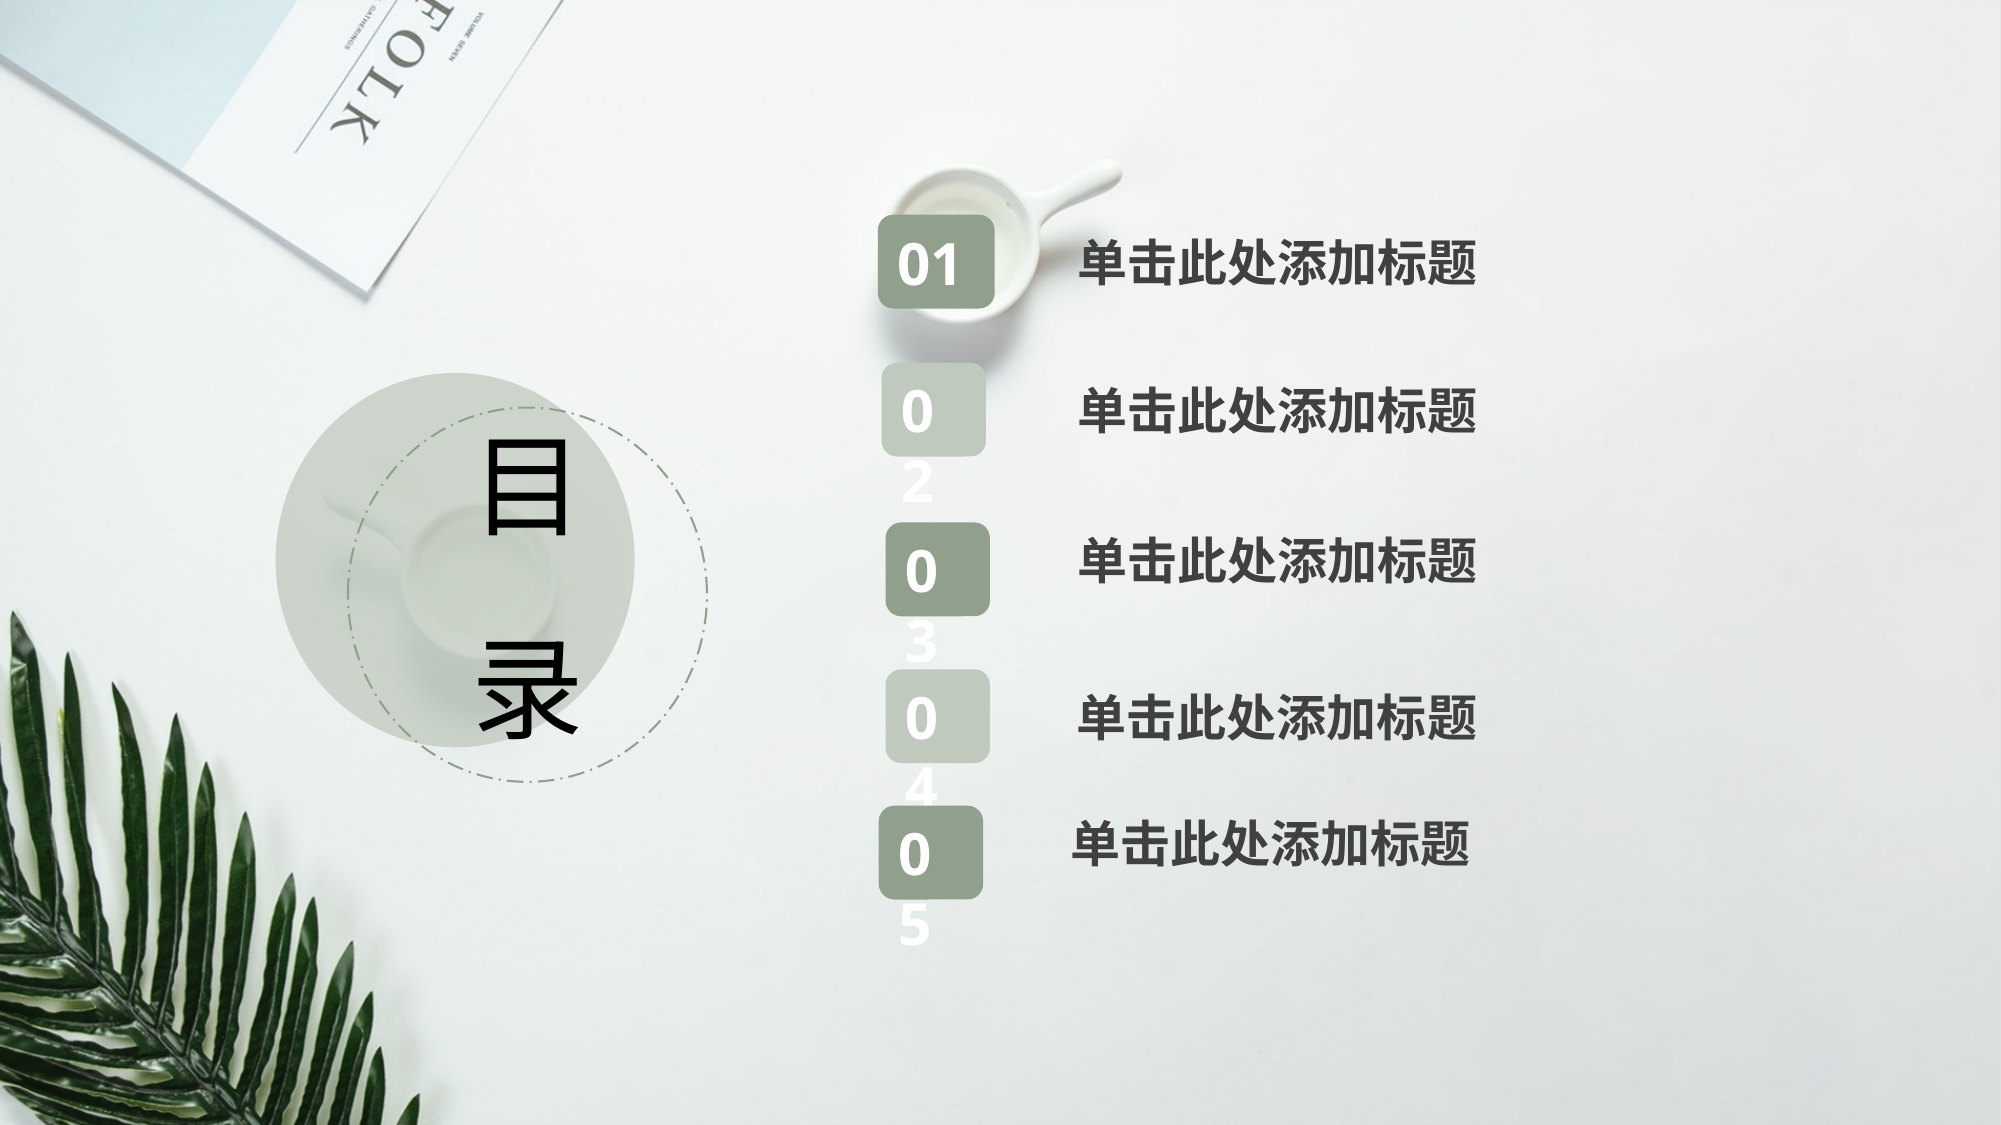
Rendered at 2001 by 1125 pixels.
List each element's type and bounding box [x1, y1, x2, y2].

picture [0, 0, 2000, 1125]
text_box [275, 372, 707, 782]
